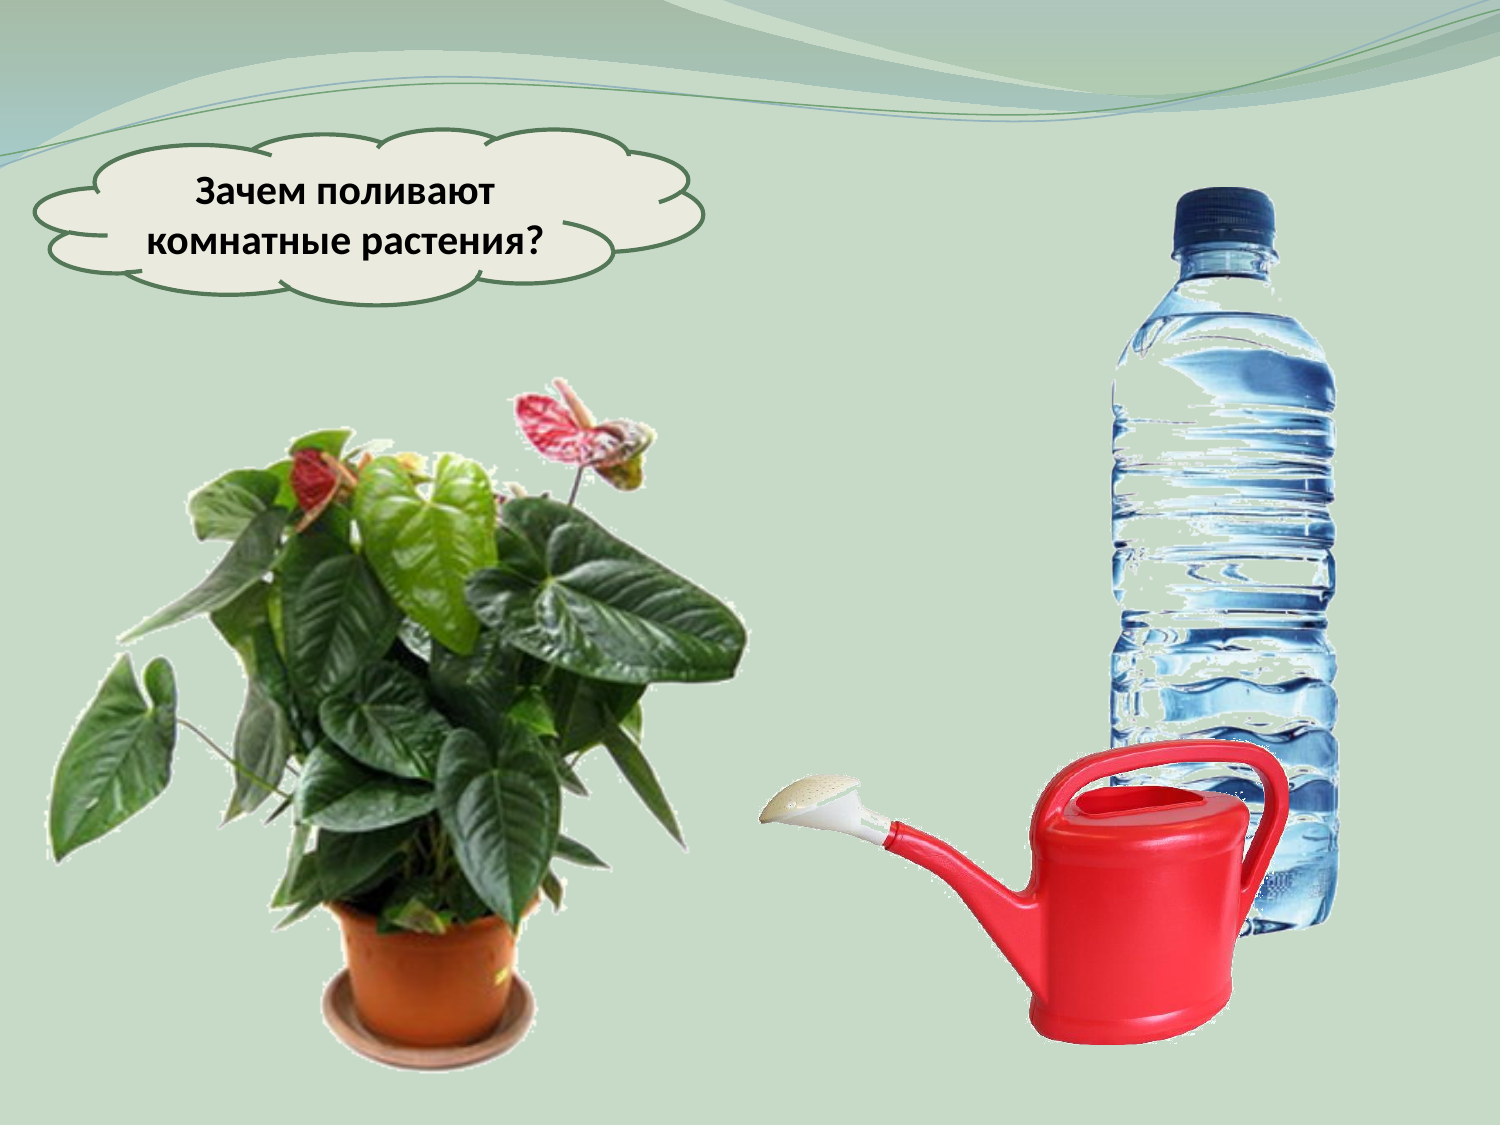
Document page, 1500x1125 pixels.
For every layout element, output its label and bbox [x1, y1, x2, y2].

picture [0, 128, 1500, 1125]
